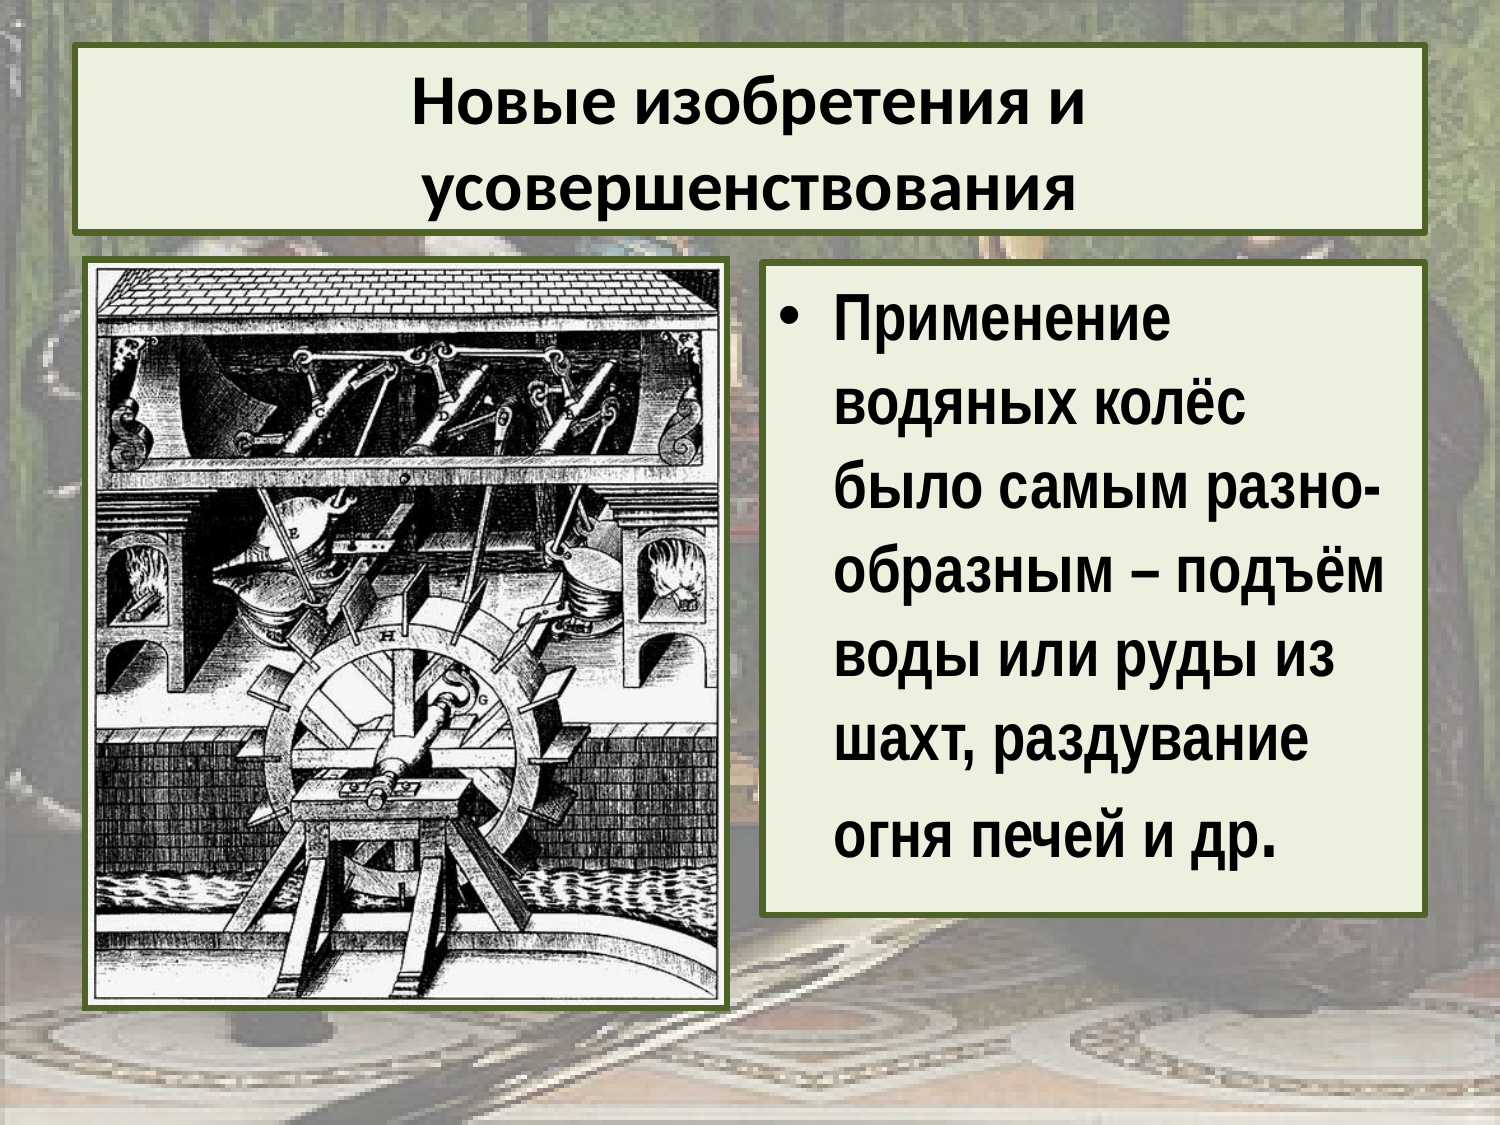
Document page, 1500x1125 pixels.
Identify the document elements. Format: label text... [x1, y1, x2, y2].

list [88, 262, 725, 1006]
title Новые изобретения и усовершенствования [75, 45, 1425, 233]
text_box [0, 810, 727, 1125]
list Применение водяных колёс было самым разно-образным – подъём воды или руды из шахт, раздувание огня печей и др. [762, 262, 1425, 916]
